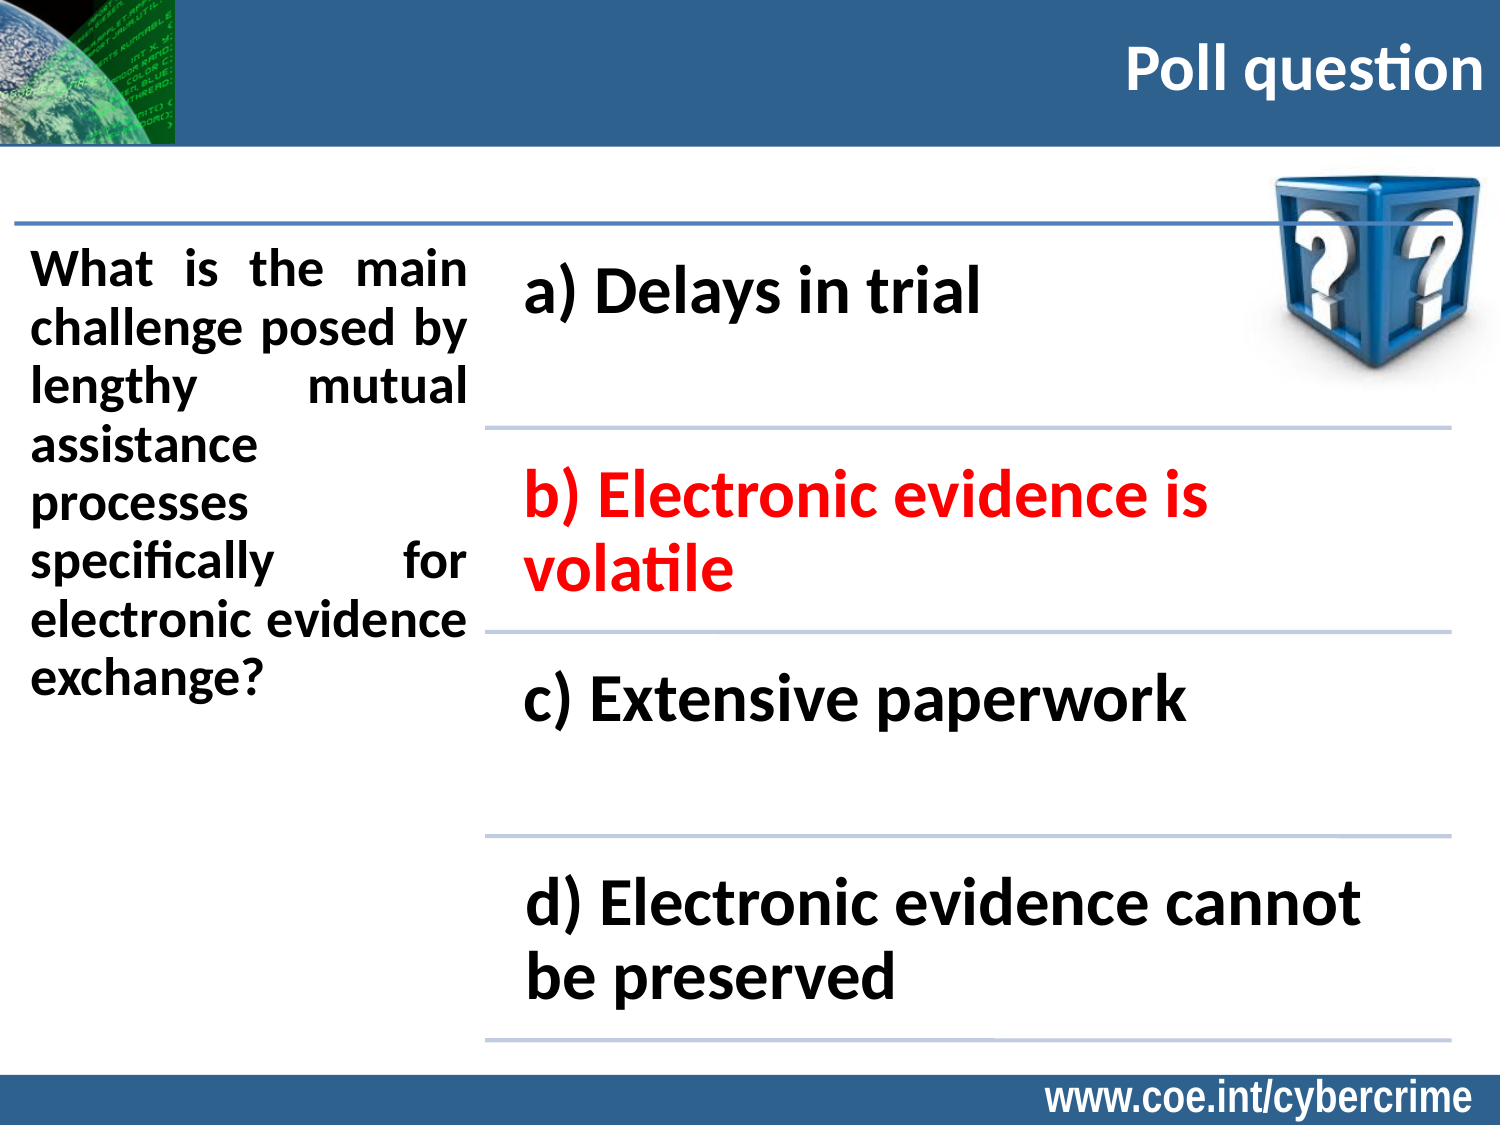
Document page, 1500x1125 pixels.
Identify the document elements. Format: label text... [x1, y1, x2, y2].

text_box www.coe.int/cybercrime [1030, 1059, 1500, 1125]
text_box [14, 222, 1454, 1053]
text_box [0, 1073, 1030, 1125]
picture [1227, 115, 1500, 406]
picture [0, 0, 175, 144]
text_box Poll question [177, 0, 1500, 149]
